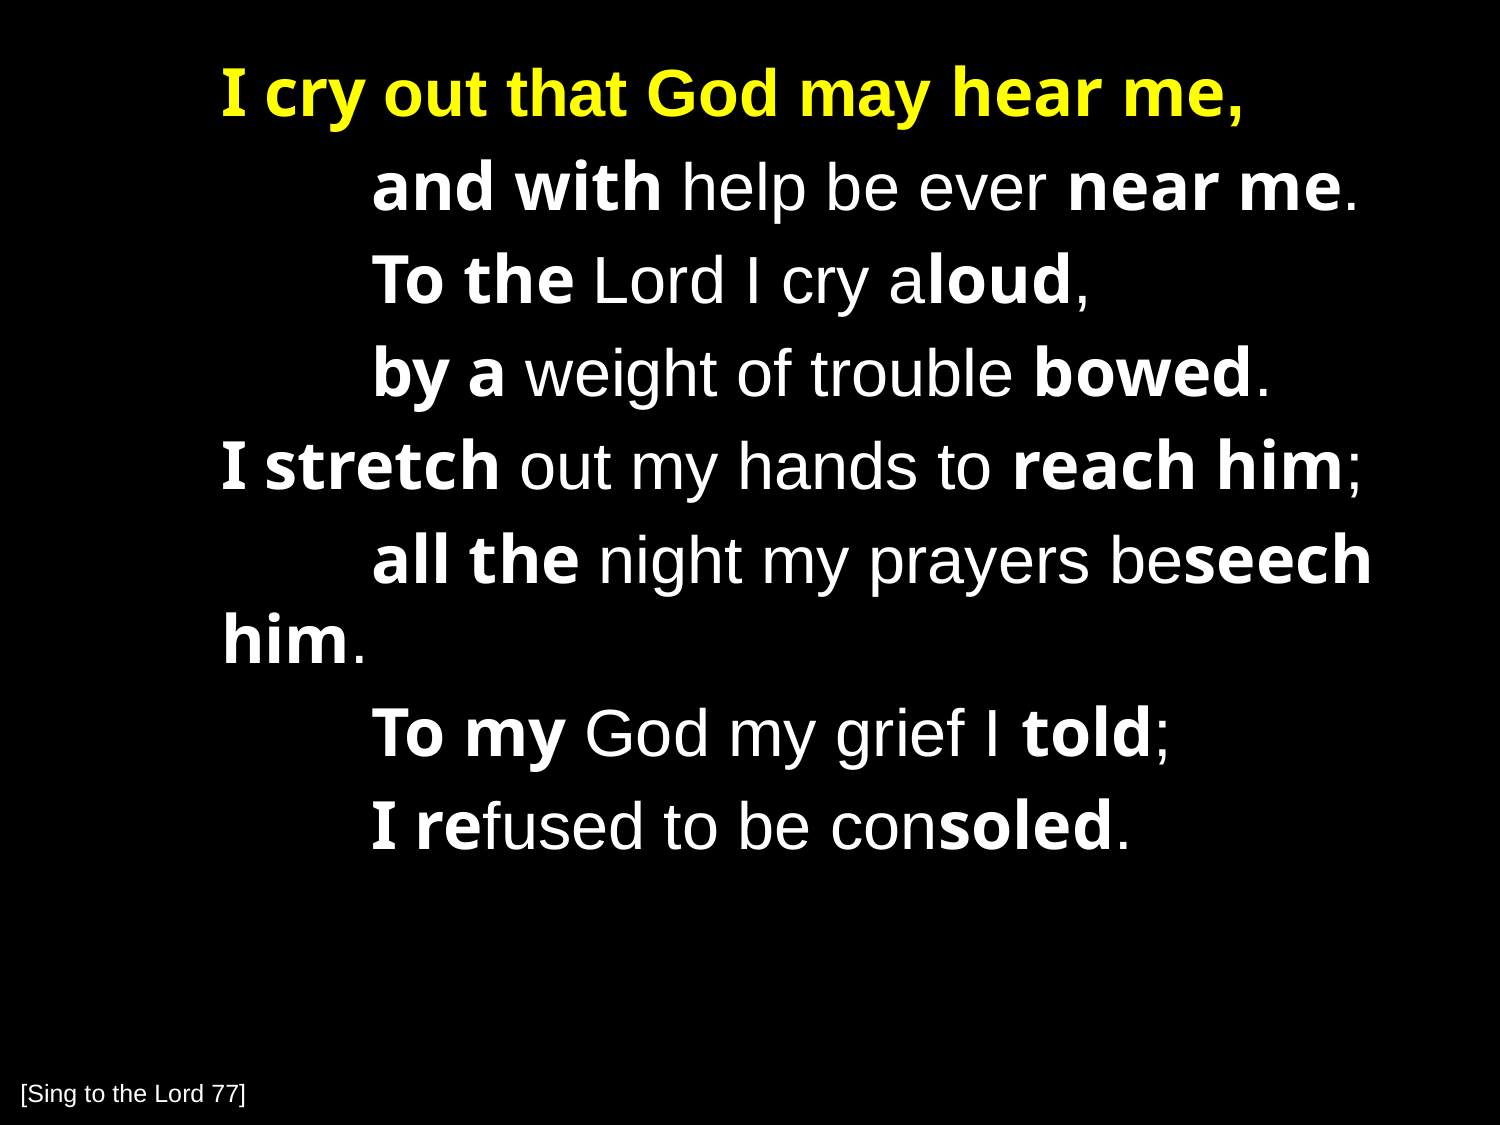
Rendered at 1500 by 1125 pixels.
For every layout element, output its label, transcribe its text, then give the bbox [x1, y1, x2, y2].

text_box [Sing to the Lord 77] [5, 1070, 526, 1115]
list I cry out that God may hear me, and with help be ever near me. To the Lord I cry aloud, by a weight of trouble bowed. I stretch out my hands to reach him; all the night my prayers beseech him. To my God my grief I told; I refused to be consoled. [0, 42, 1500, 1047]
